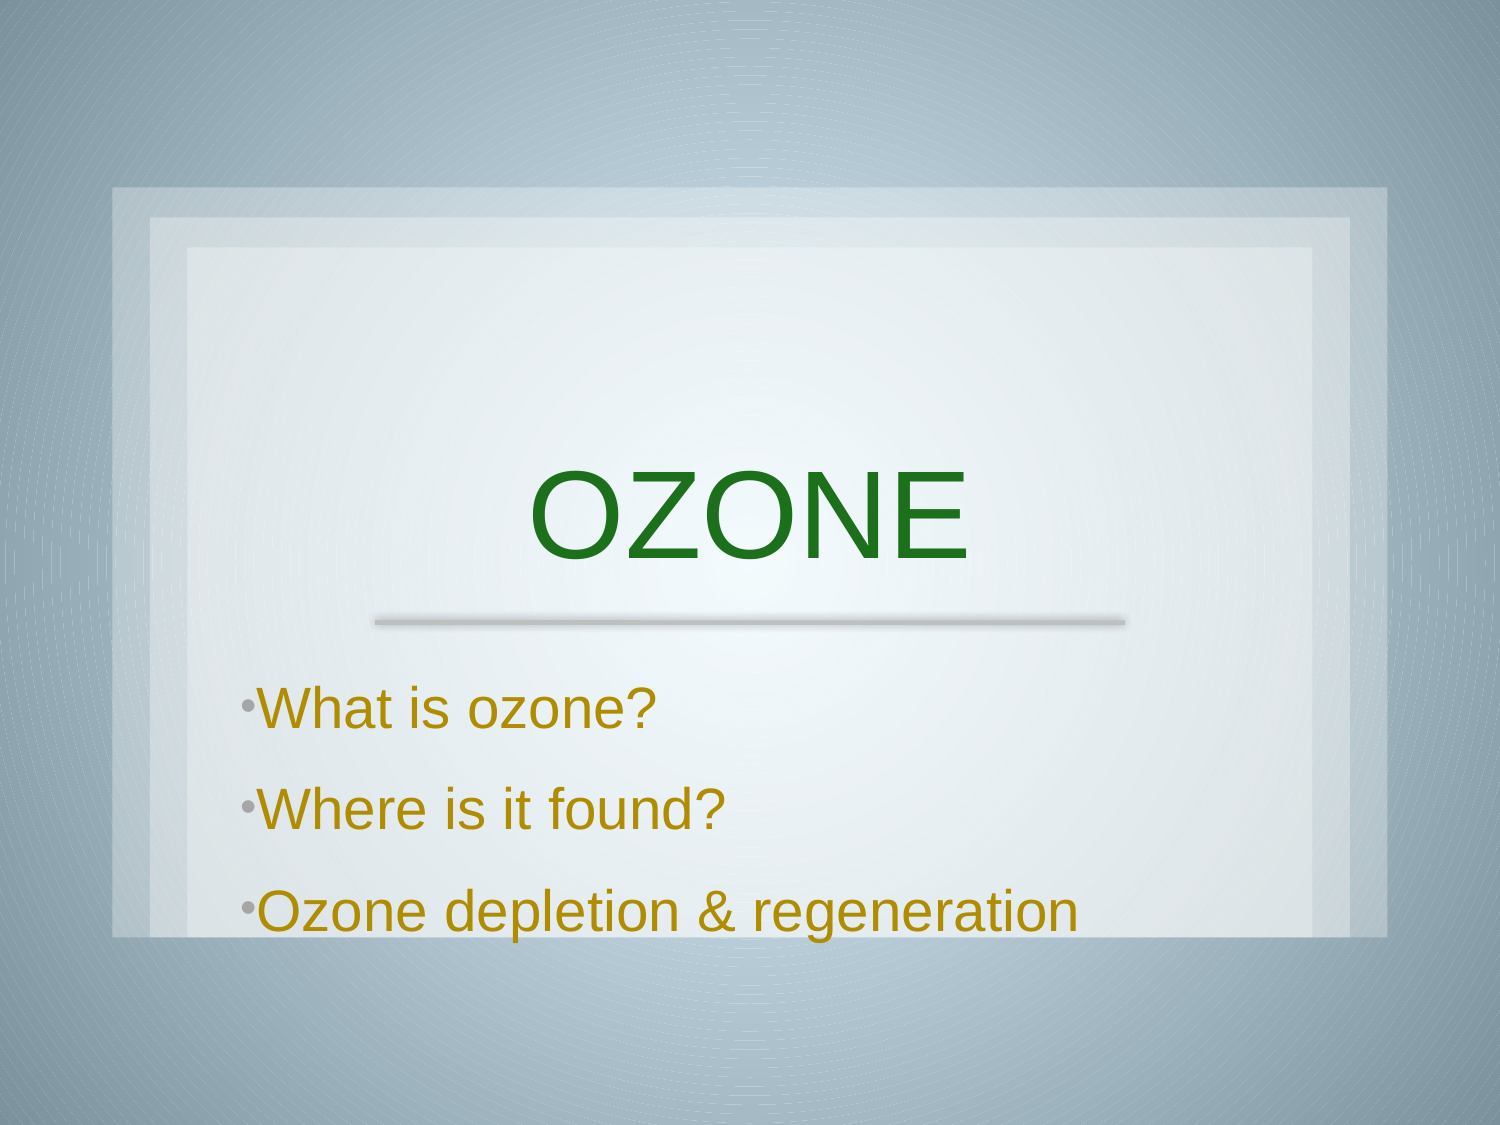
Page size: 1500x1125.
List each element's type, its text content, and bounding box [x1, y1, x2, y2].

subtitle What is ozone? Where is it found? Ozone depletion & regeneration [225, 662, 1275, 913]
title OZONE [225, 275, 1275, 591]
